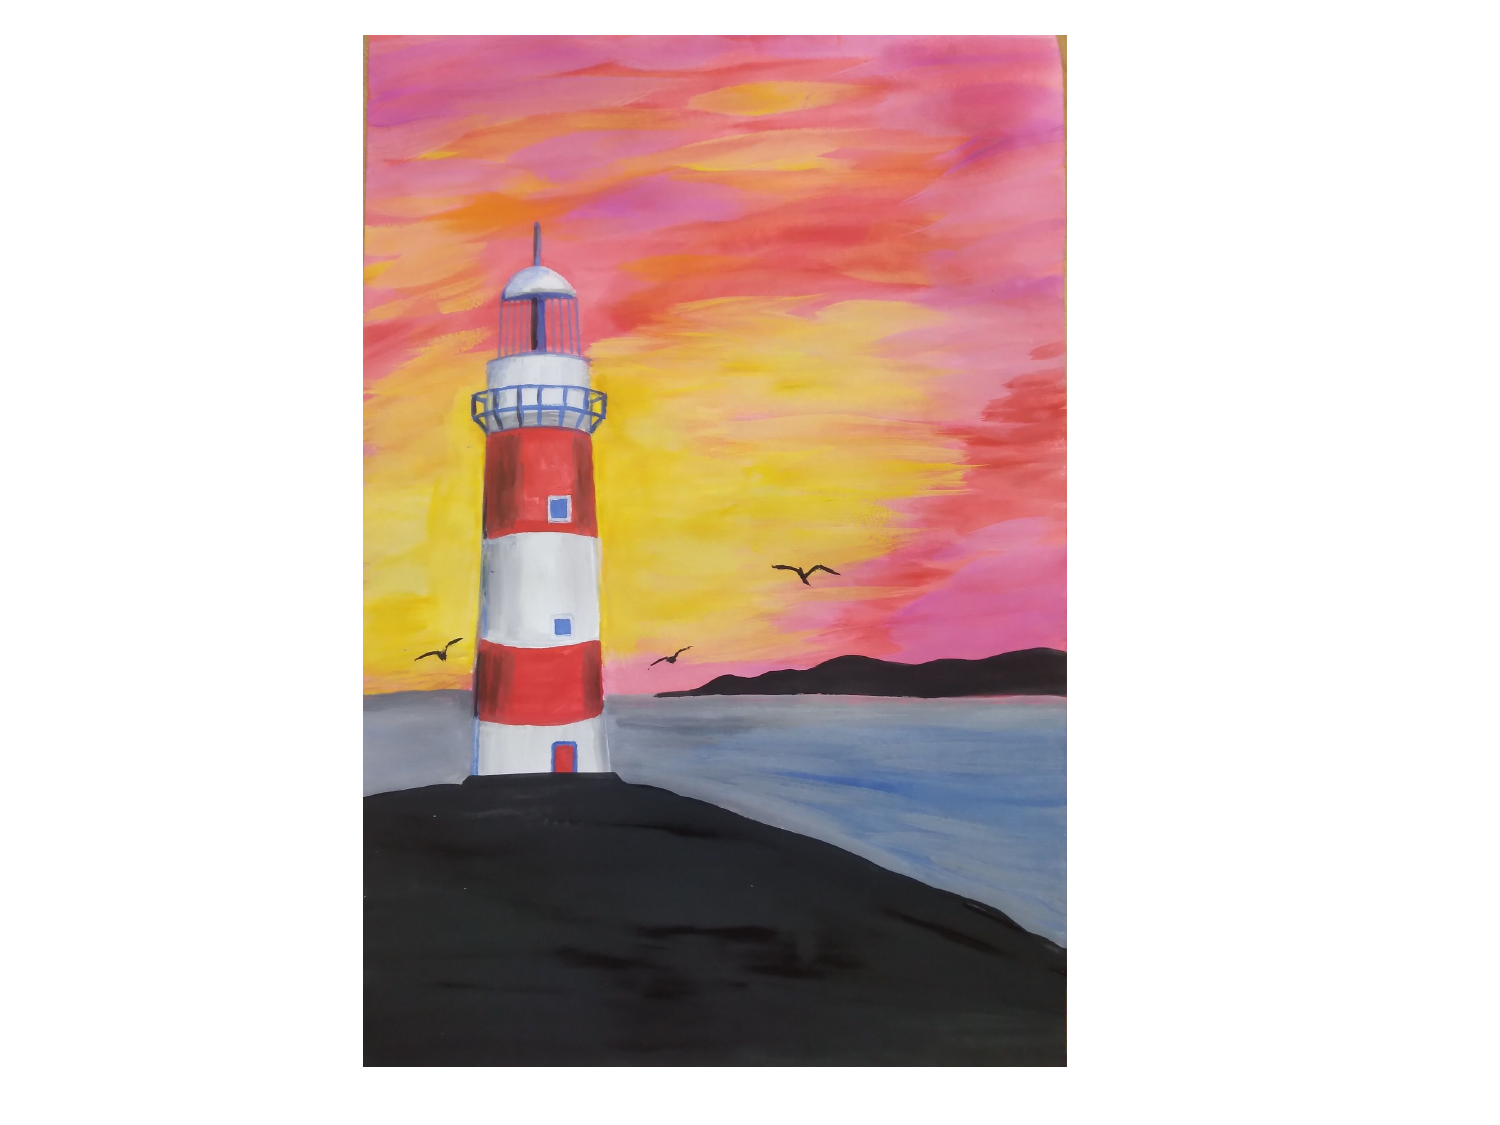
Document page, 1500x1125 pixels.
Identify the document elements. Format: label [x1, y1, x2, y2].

picture [362, 34, 1067, 1067]
